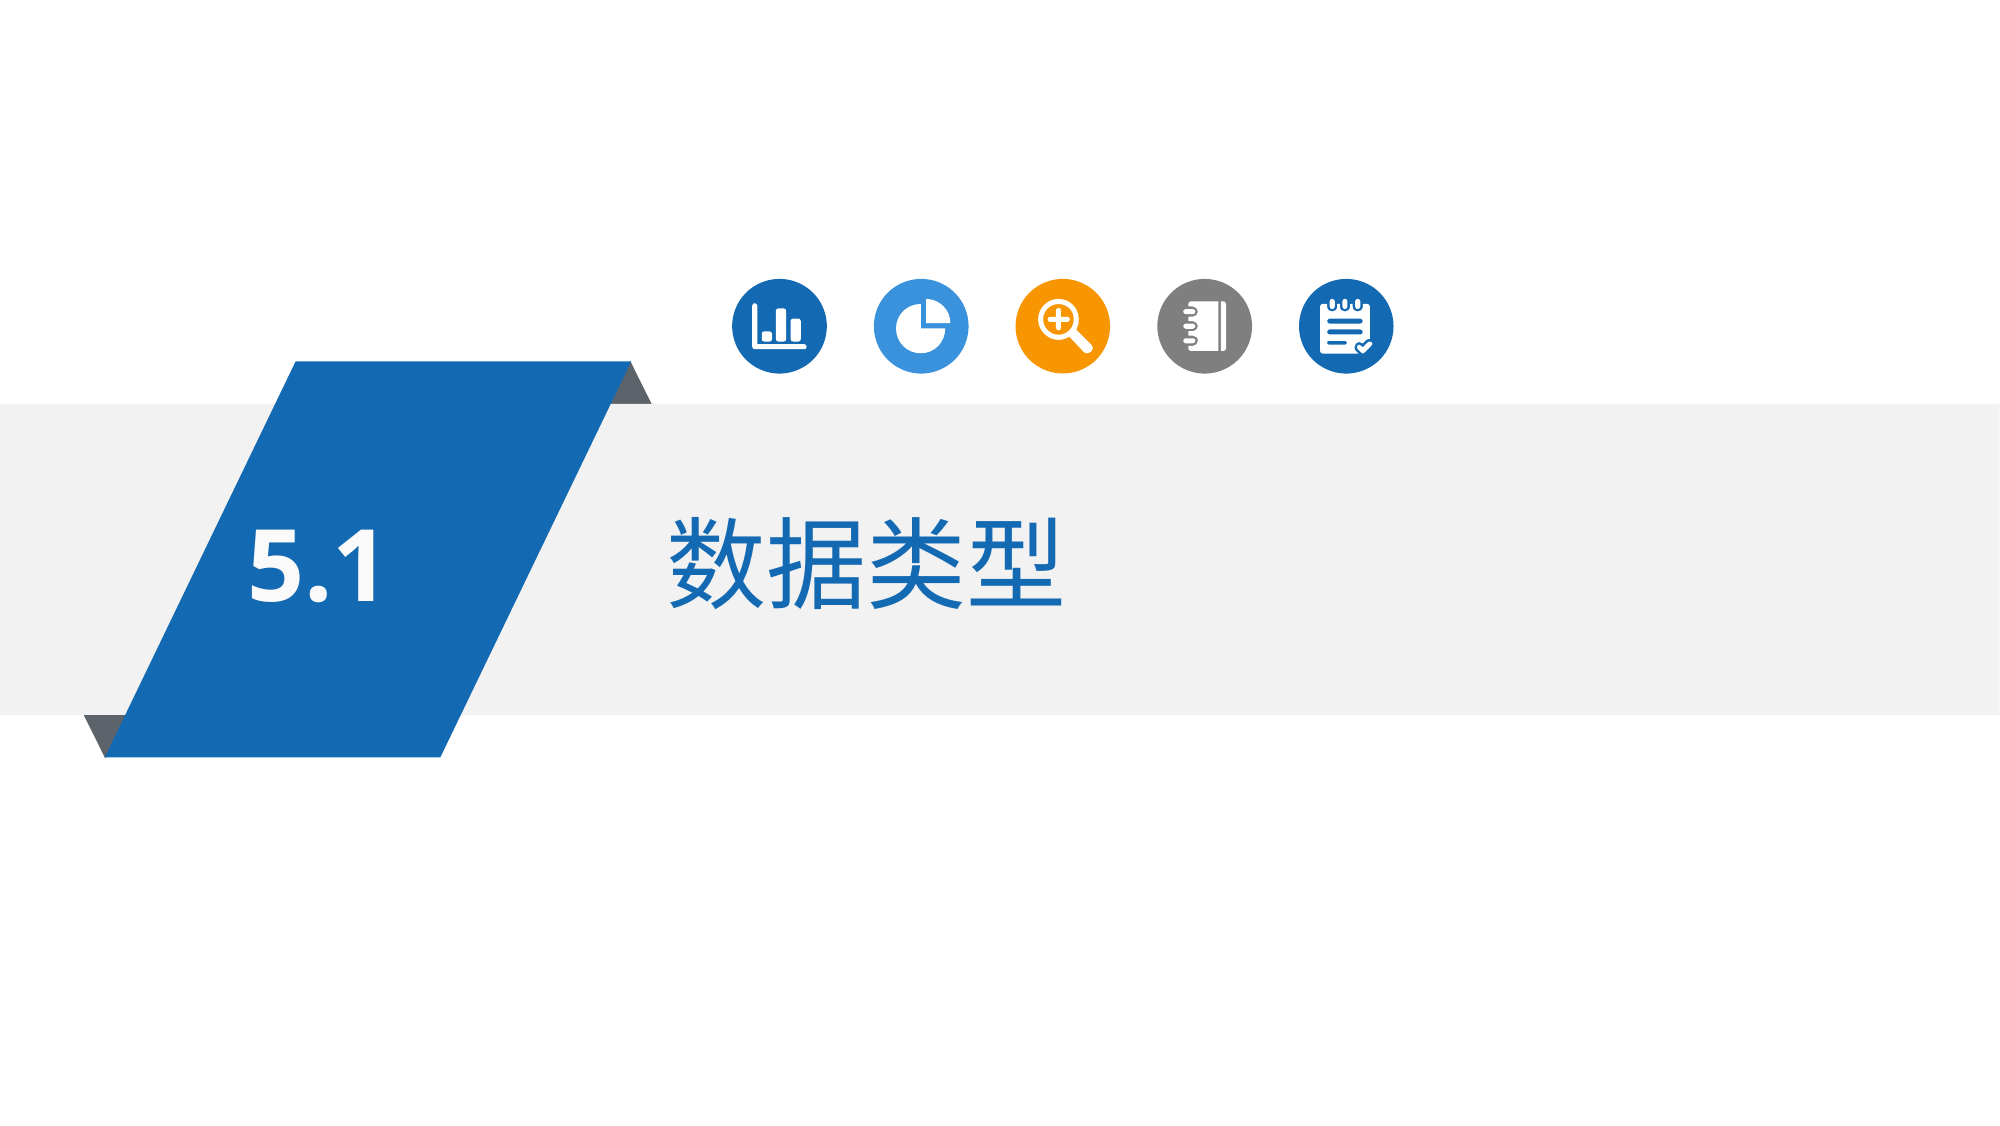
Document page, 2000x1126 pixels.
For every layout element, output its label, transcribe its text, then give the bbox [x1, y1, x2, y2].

text_box 5.1 [232, 494, 517, 630]
text_box 数据类型 [651, 494, 1612, 630]
